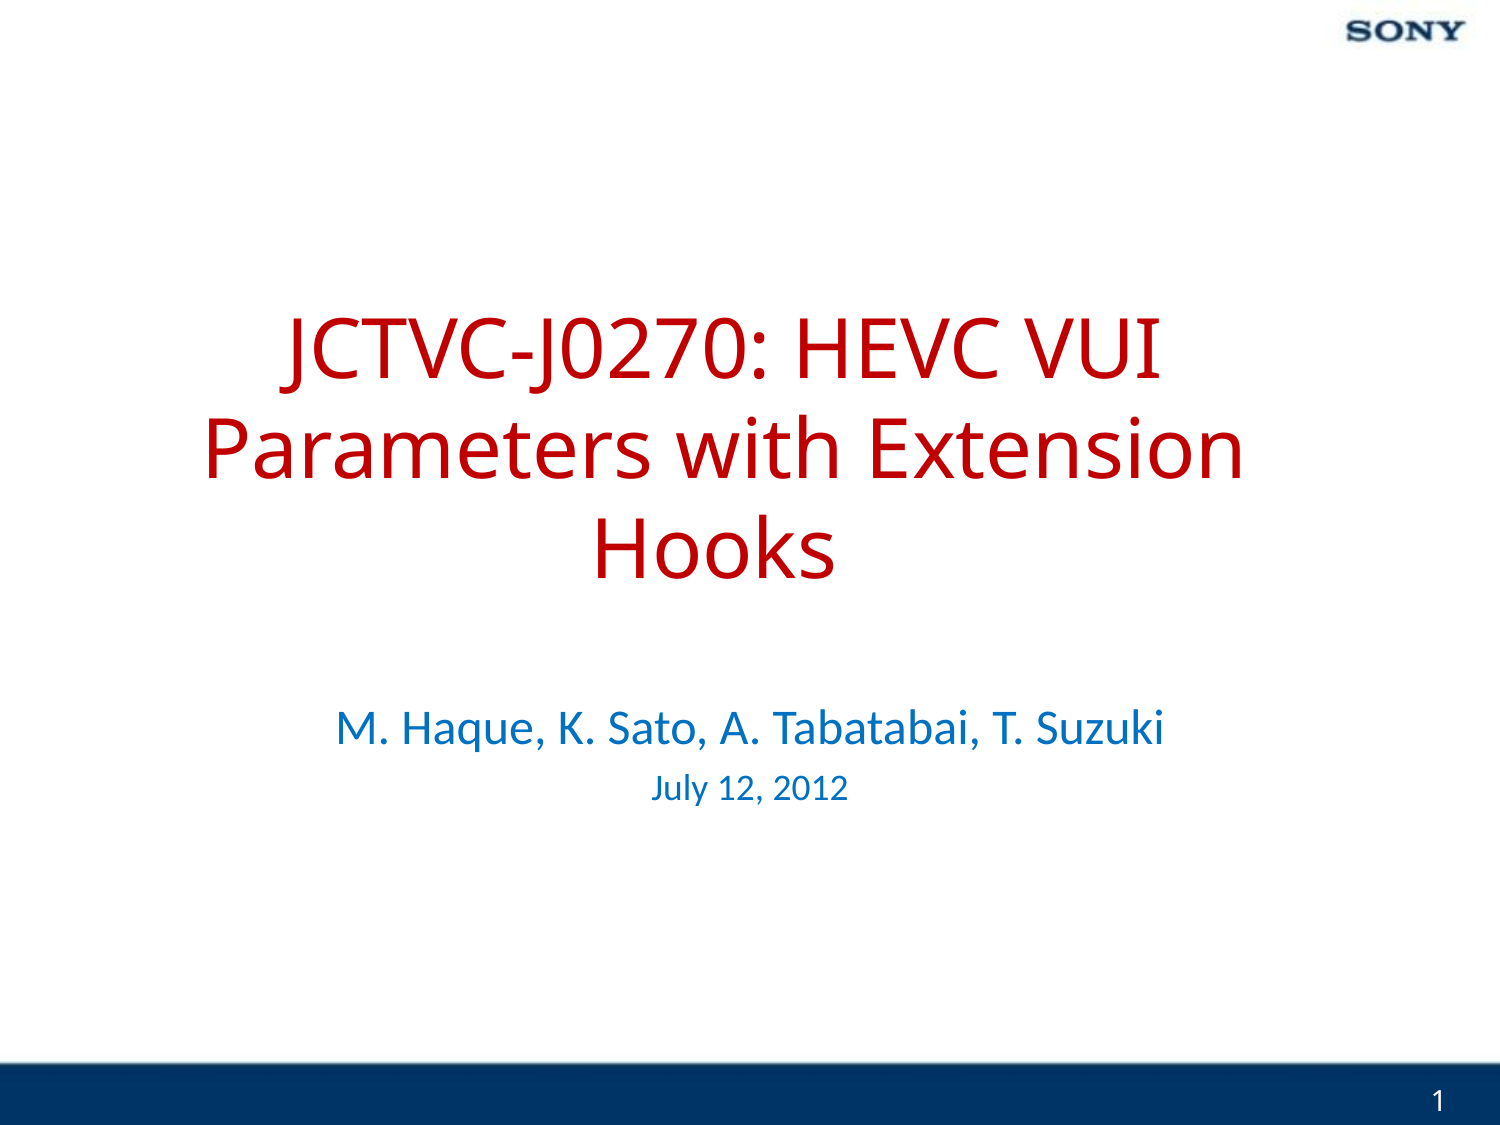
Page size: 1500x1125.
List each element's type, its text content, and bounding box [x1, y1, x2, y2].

text_box JCTVC-J0270: HEVC VUI Parameters with Extension Hooks [87, 288, 1363, 603]
picture [0, 0, 1500, 1125]
text_box M. Haque, K. Sato, A. Tabatabai, T. Suzuki July 12, 2012 [200, 687, 1300, 863]
slide_number 1 [1212, 1074, 1463, 1125]
